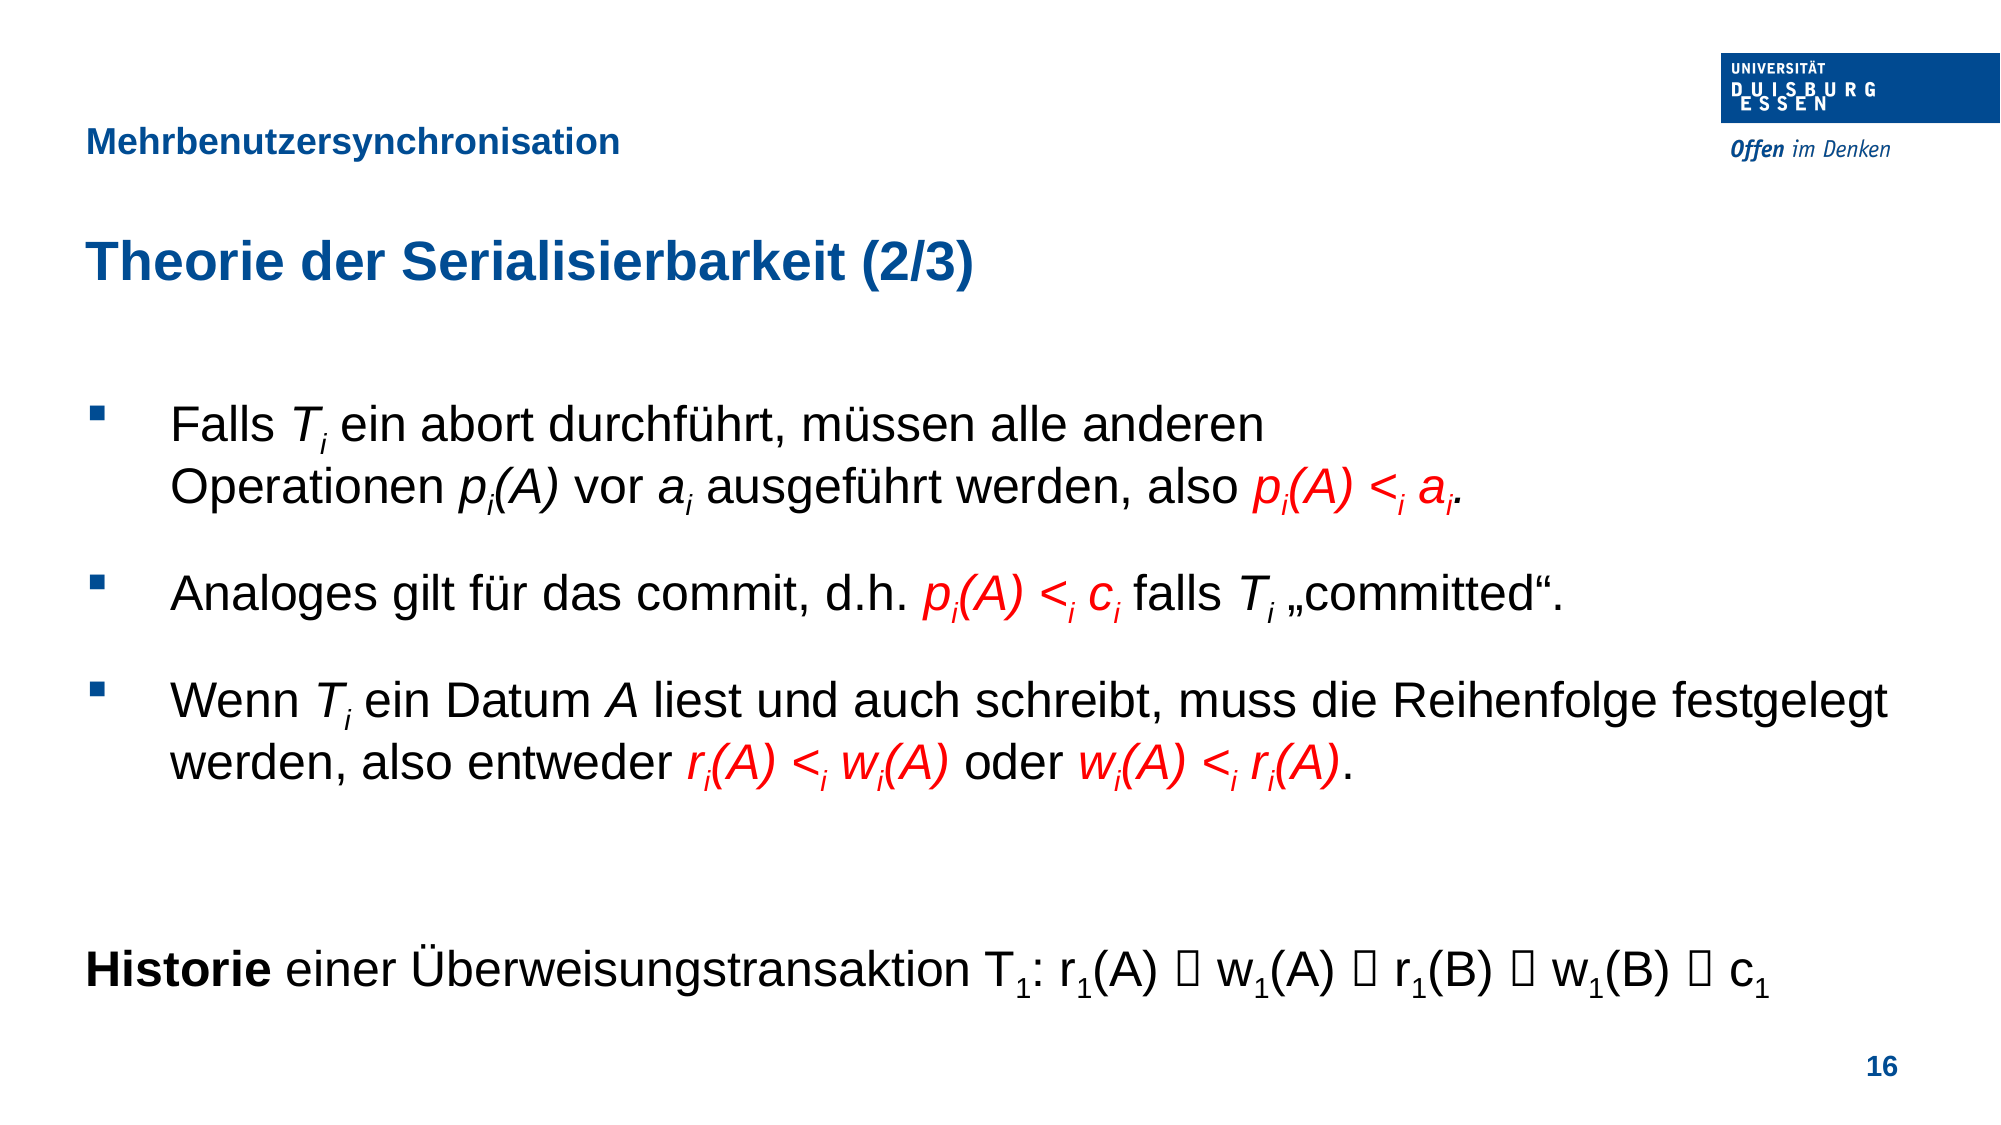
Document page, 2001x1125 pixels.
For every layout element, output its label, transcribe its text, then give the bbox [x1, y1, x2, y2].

list Mehrbenutzersynchronisation [85, 121, 1696, 163]
list Theorie der Serialisierbarkeit (2/3) [85, 225, 1696, 301]
slide_number 16 [1677, 1039, 1914, 1081]
picture [1721, 53, 2000, 162]
list Falls Ti ein abort durchführt, müssen alle anderen Operationen pi(A) vor ai ausgeführt werden, also pi(A) <i ai. Analoges gilt für das commit, d.h. pi(A) <i ci falls Ti „committed“. Wenn Ti ein Datum A liest und auch schreibt, muss die Reihenfolge festgelegt werden, also entweder ri(A) <i wi(A) oder wi(A) <i ri(A). Historie einer Überweisungstransaktion T1: r1(A)  w1(A)  r1(B)  w1(B)  c1 [85, 385, 1915, 1040]
